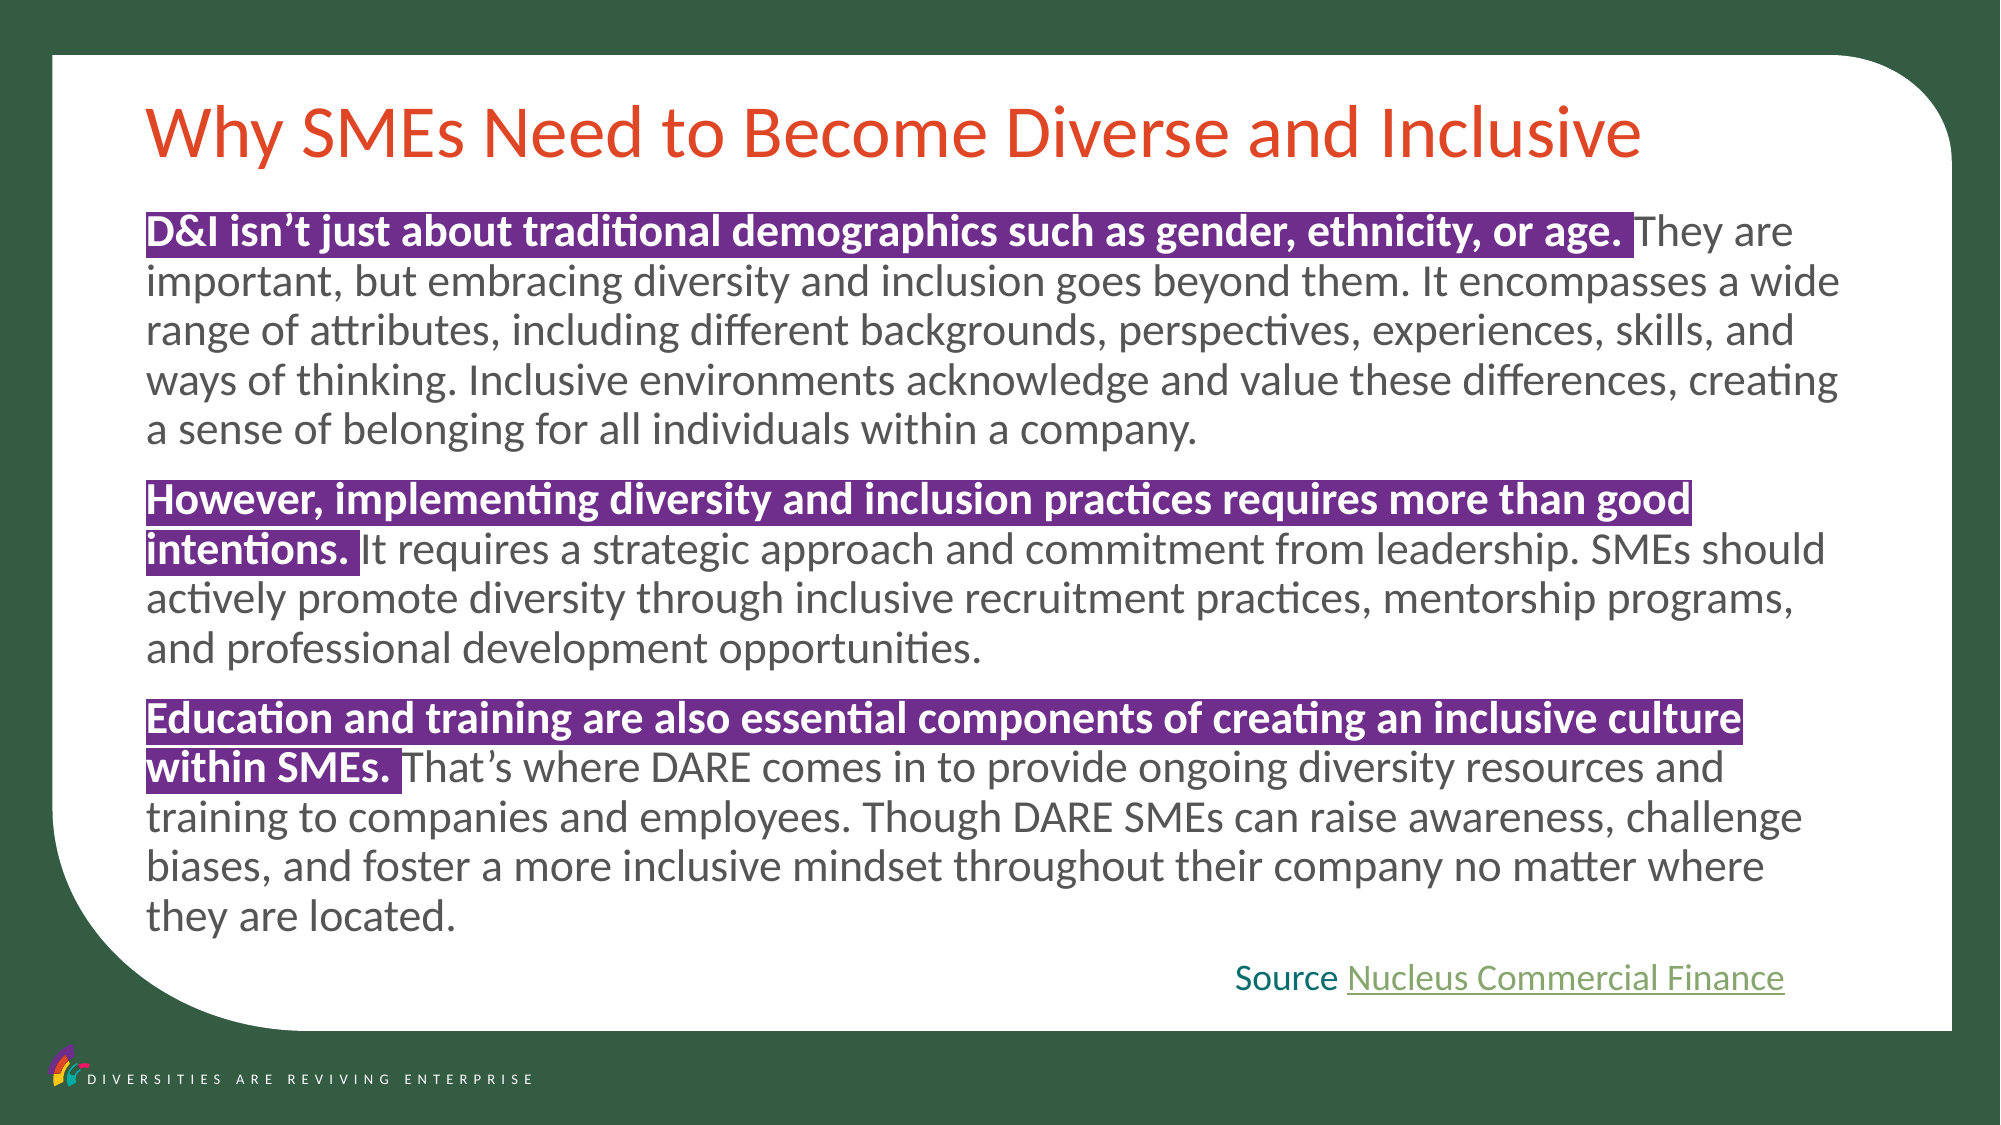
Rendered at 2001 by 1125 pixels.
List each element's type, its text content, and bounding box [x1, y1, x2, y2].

text_box Source Nucleus Commercial Finance [1220, 945, 1816, 1006]
list D&I isn’t just about traditional demographics such as gender, ethnicity, or age. They are important, but embracing diversity and inclusion goes beyond them. It encompasses a wide range of attributes, including different backgrounds, perspectives, experiences, skills, and ways of thinking. Inclusive environments acknowledge and value these differences, creating a sense of belonging for all individuals within a company. However, implementing diversity and inclusion practices requires more than good intentions. It requires a strategic approach and commitment from leadership. SMEs should actively promote diversity through inclusive recruitment practices, mentorship programs, and professional development opportunities. Education and training are also essential components of creating an inclusive culture within SMEs. That’s where DARE comes in to provide ongoing diversity resources and training to companies and employees. Though DARE SMEs can raise awareness, challenge biases, and foster a more inclusive mindset throughout their company no matter where they are located. [130, 218, 1869, 832]
list Why SMEs Need to Become Diverse and Inclusive [130, 85, 1869, 218]
